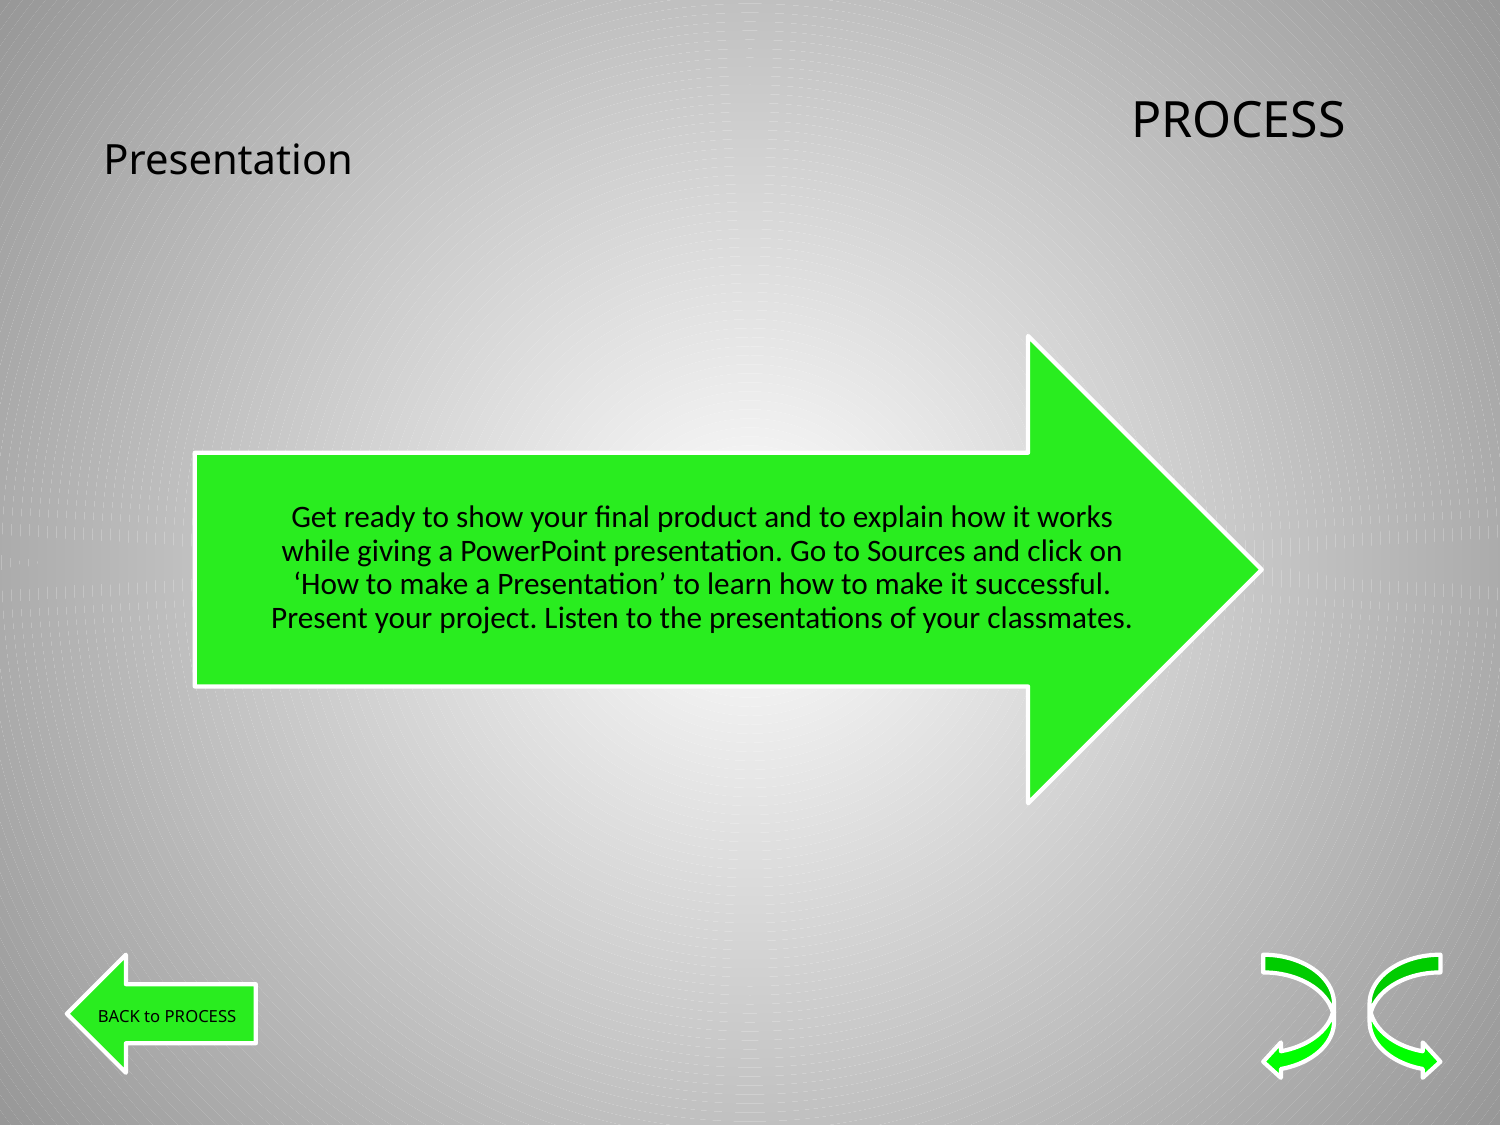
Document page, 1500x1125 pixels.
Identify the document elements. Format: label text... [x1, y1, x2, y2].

text_box [64, 952, 258, 1075]
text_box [194, 231, 1262, 908]
text_box Presentation [88, 125, 443, 191]
text_box [1261, 952, 1337, 1080]
text_box BACK to PROCESS [83, 998, 261, 1033]
text_box PROCESS [1116, 79, 1400, 155]
text_box [1367, 952, 1443, 1080]
